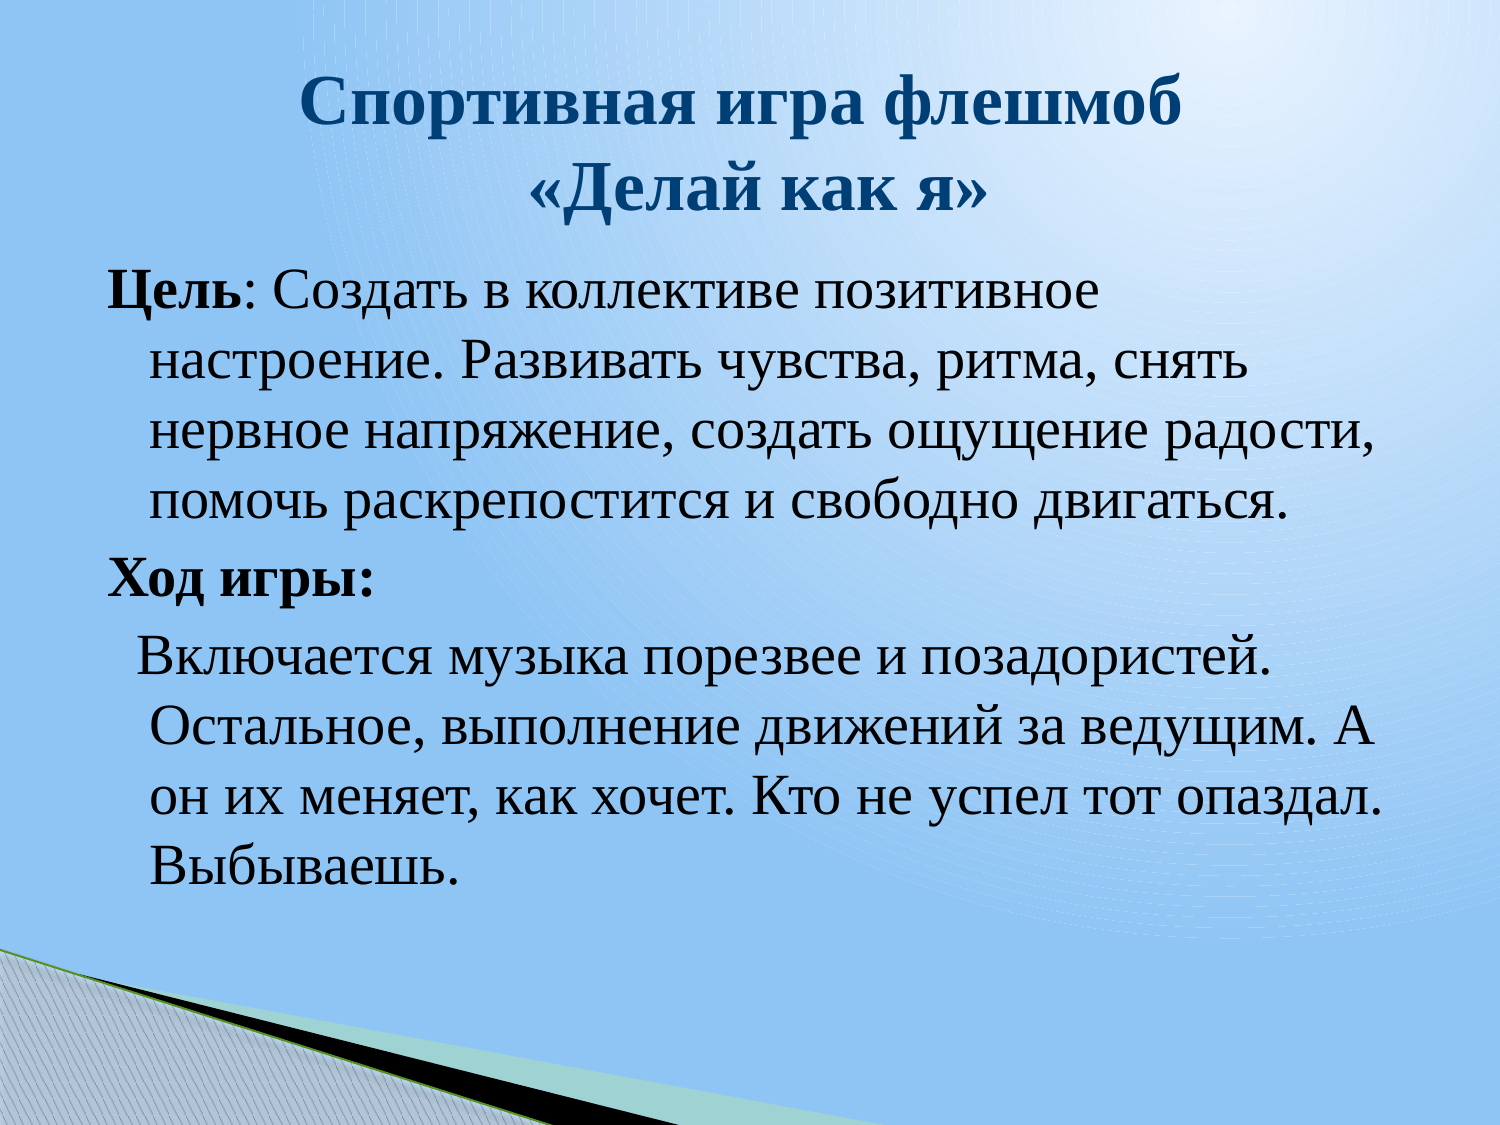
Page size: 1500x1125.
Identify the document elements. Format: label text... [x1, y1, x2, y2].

title Спортивная игра флешмоб «Делай как я» [75, 45, 1425, 233]
list Цель: Создать в коллективе позитивное настроение. Развивать чувства, ритма, снять нервное напряжение, создать ощущение радости, помочь раскрепостится и свободно двигаться. Ход игры: Включается музыка порезвее и позадористей. Остальное, выполнение движений за ведущим. А он их меняет, как хочет. Кто не успел тот опаздал. Выбываешь. [75, 243, 1425, 986]
